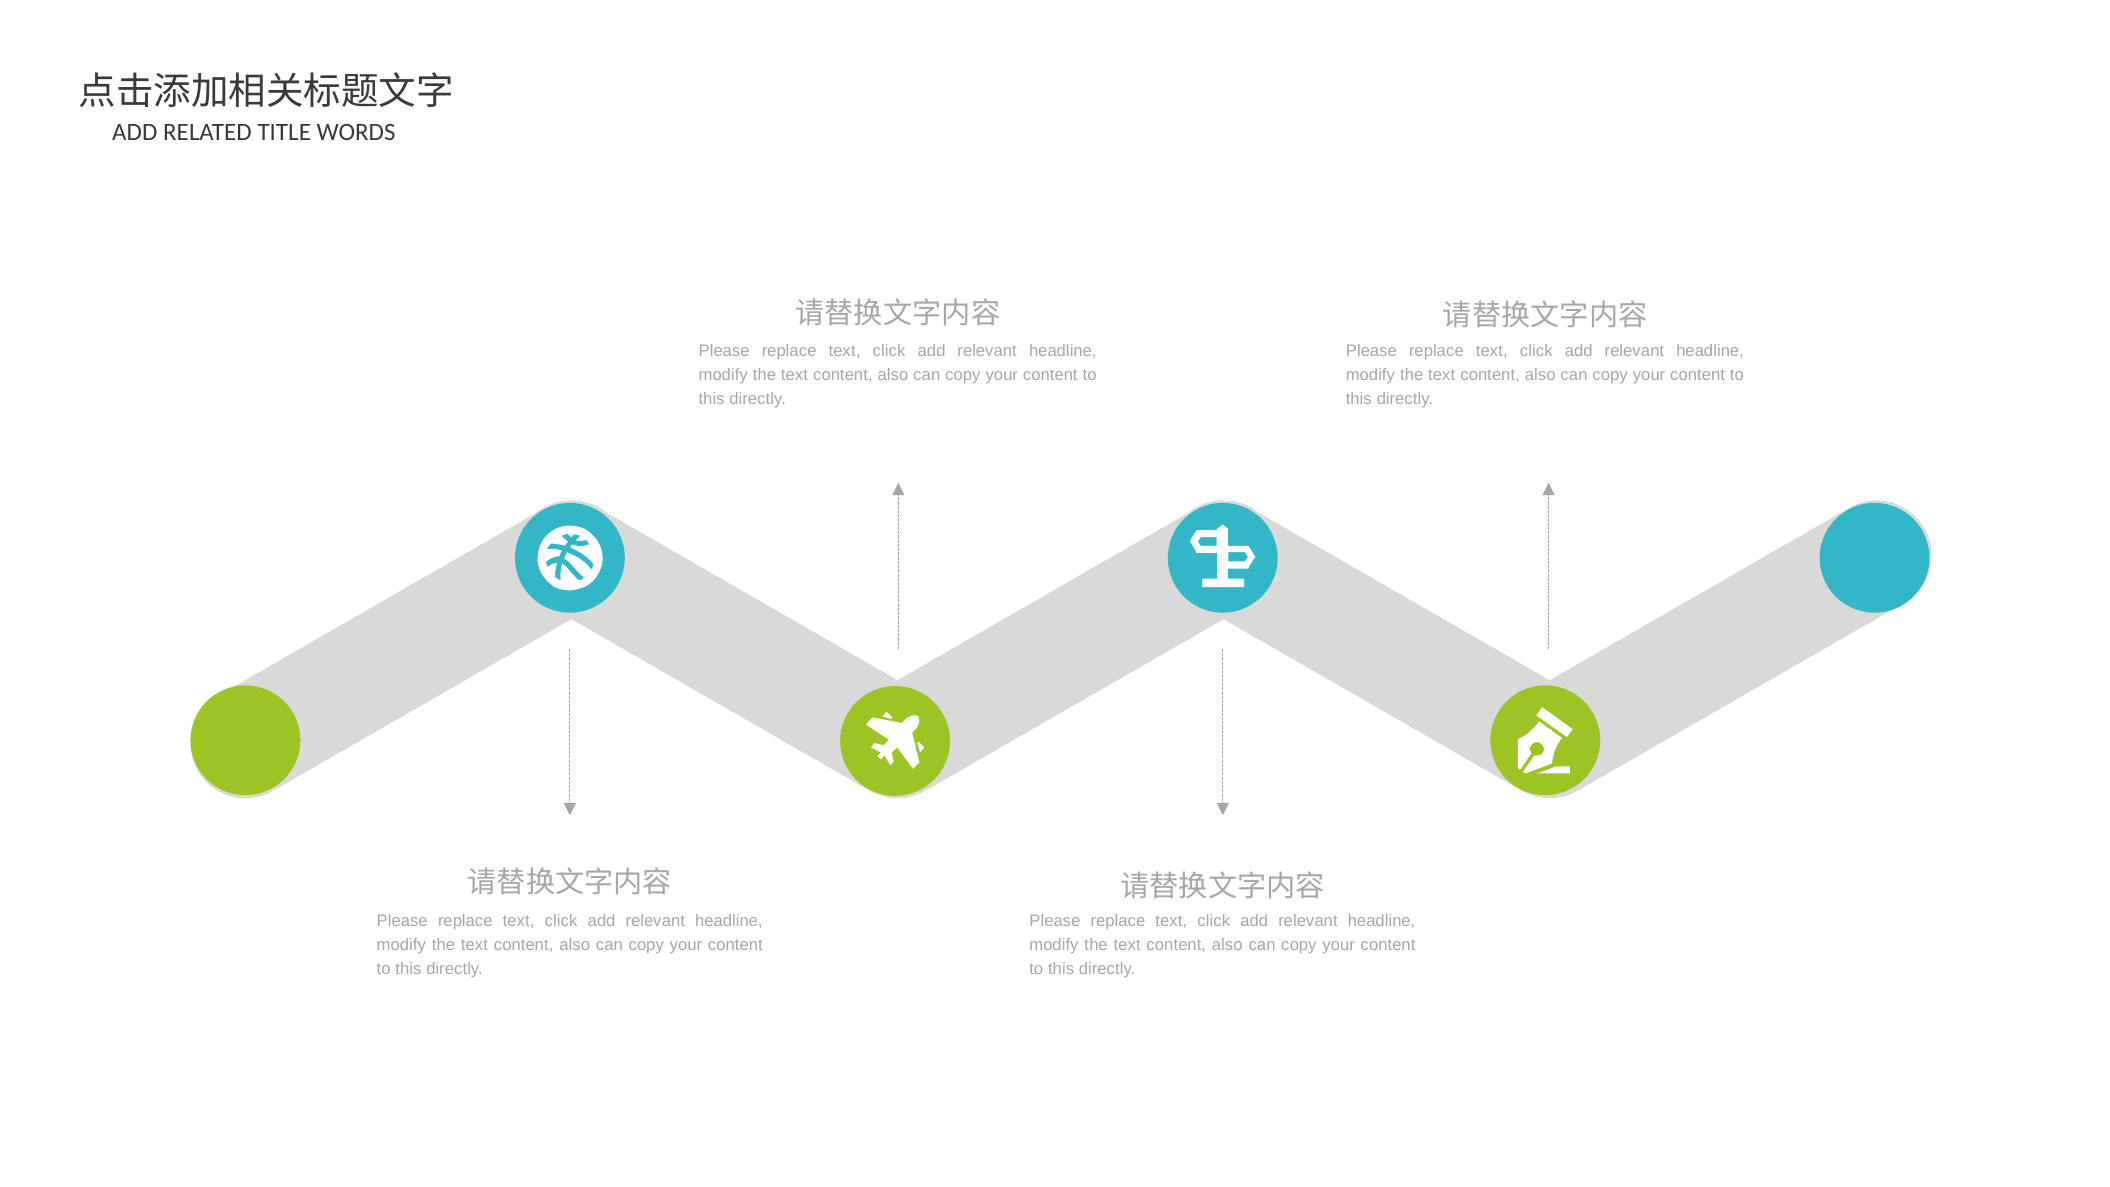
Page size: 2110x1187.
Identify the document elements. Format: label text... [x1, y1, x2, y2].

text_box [190, 268, 1930, 1030]
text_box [361, 849, 779, 985]
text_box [1014, 853, 1431, 985]
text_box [683, 280, 1113, 415]
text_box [1331, 282, 1760, 415]
text_box 点击添加相关标题文字 [62, 59, 470, 121]
text_box ADD RELATED TITLE WORDS [96, 107, 413, 154]
